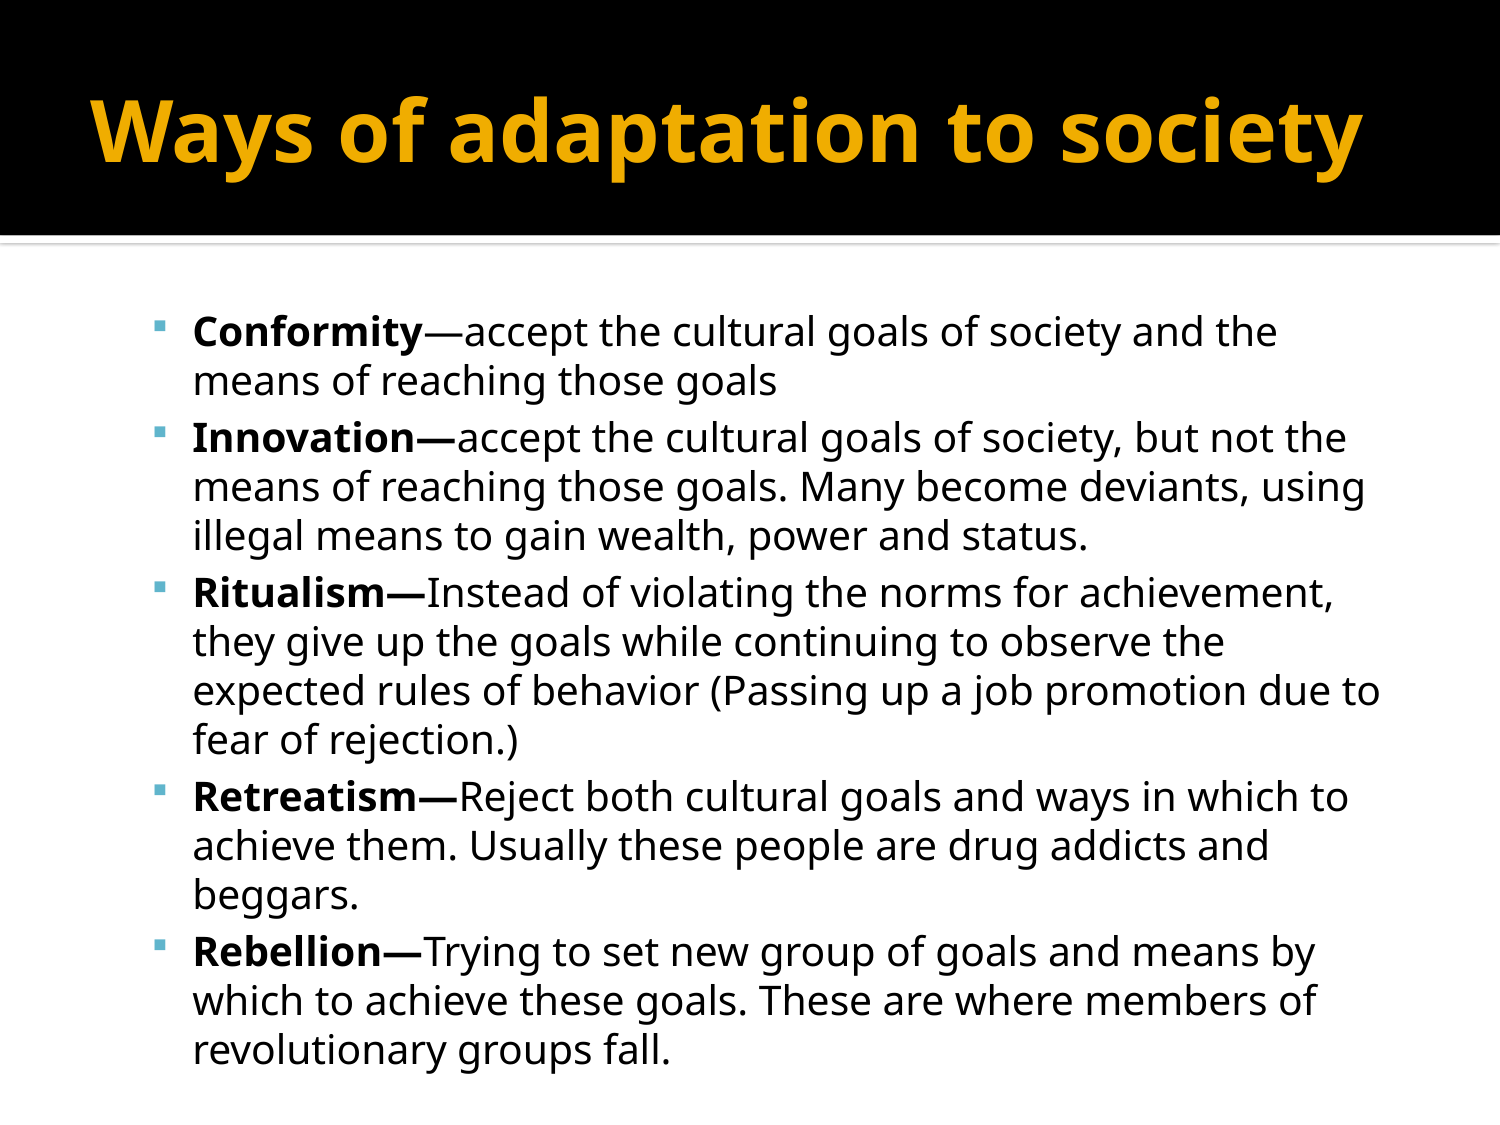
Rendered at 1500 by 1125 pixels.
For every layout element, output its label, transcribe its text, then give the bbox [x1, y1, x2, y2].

title Ways of adaptation to society [75, 25, 1425, 231]
list Conformity—accept the cultural goals of society and the means of reaching those goals Innovation—accept the cultural goals of society, but not the means of reaching those goals. Many become deviants, using illegal means to gain wealth, power and status. Ritualism—Instead of violating the norms for achievement, they give up the goals while continuing to observe the expected rules of behavior (Passing up a job promotion due to fear of rejection.) Retreatism—Reject both cultural goals and ways in which to achieve them. Usually these people are drug addicts and beggars. Rebellion—Trying to set new group of goals and means by which to achieve these goals. These are where members of revolutionary groups fall. [75, 291, 1425, 1088]
